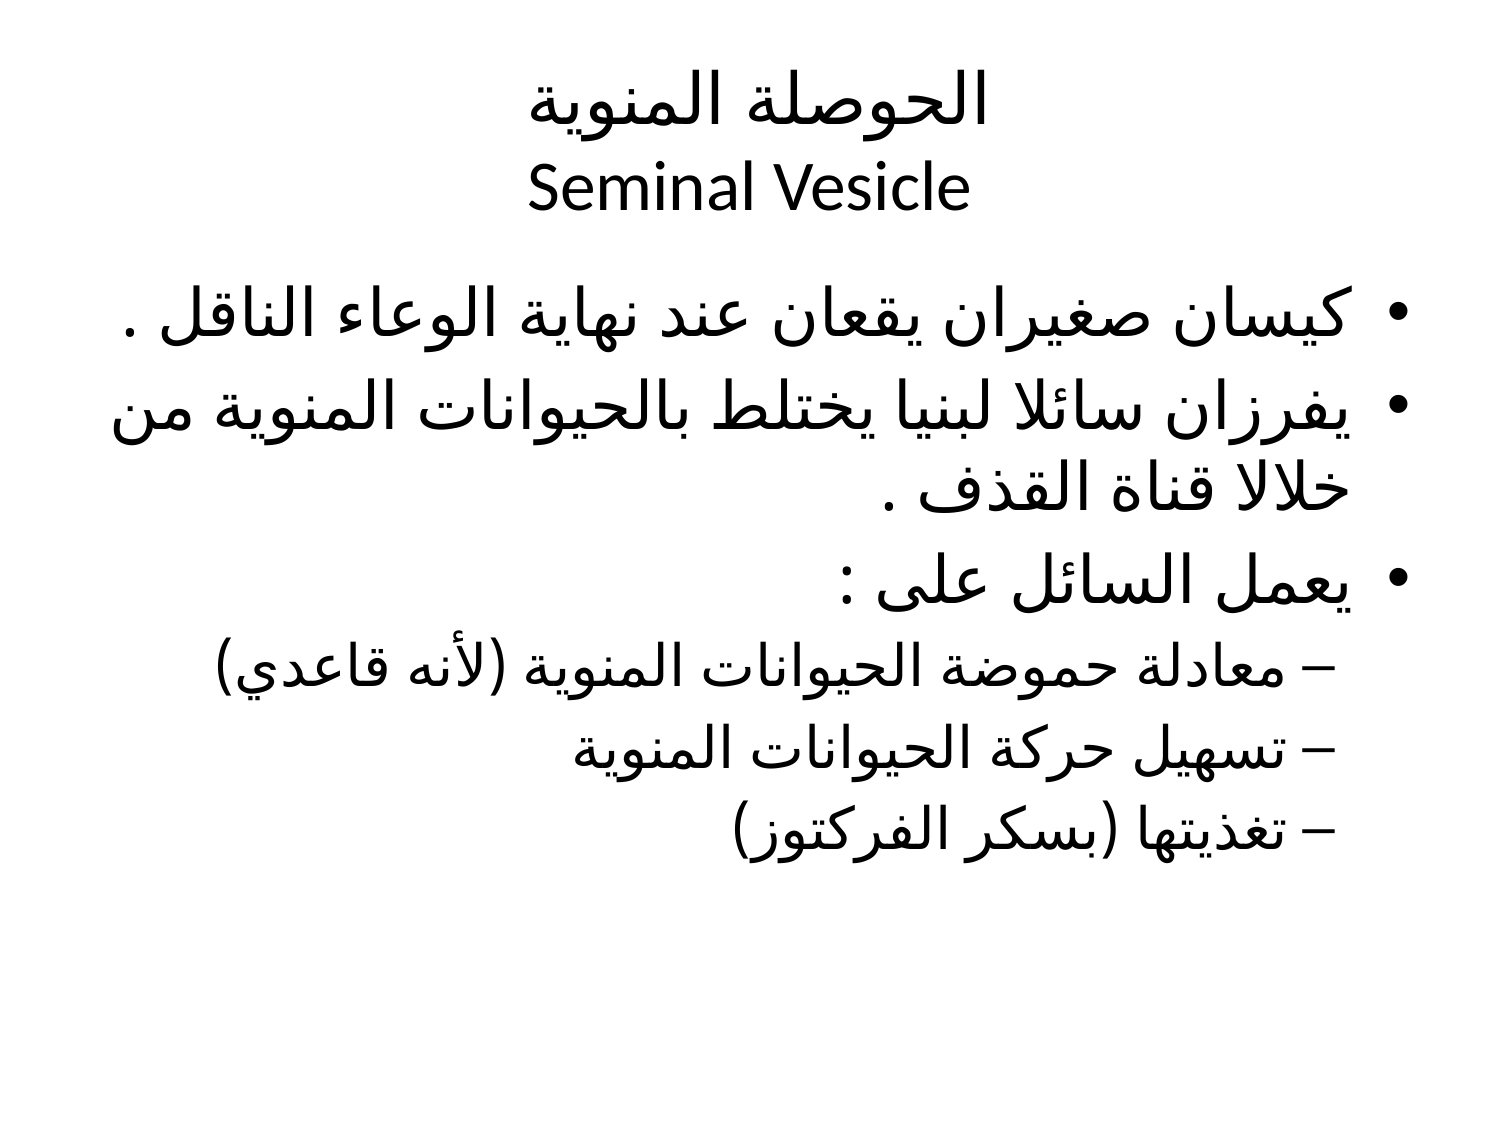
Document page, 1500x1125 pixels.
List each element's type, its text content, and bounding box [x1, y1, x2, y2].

title الحوصلة المنوية Seminal Vesicle [75, 45, 1425, 233]
list كيسان صغيران يقعان عند نهاية الوعاء الناقل . يفرزان سائلا لبنيا يختلط بالحيوانات المنوية من خلالا قناة القذف . يعمل السائل على : معادلة حموضة الحيوانات المنوية (لأنه قاعدي) تسهيل حركة الحيوانات المنوية تغذيتها (بسكر الفركتوز) [75, 262, 1425, 1005]
